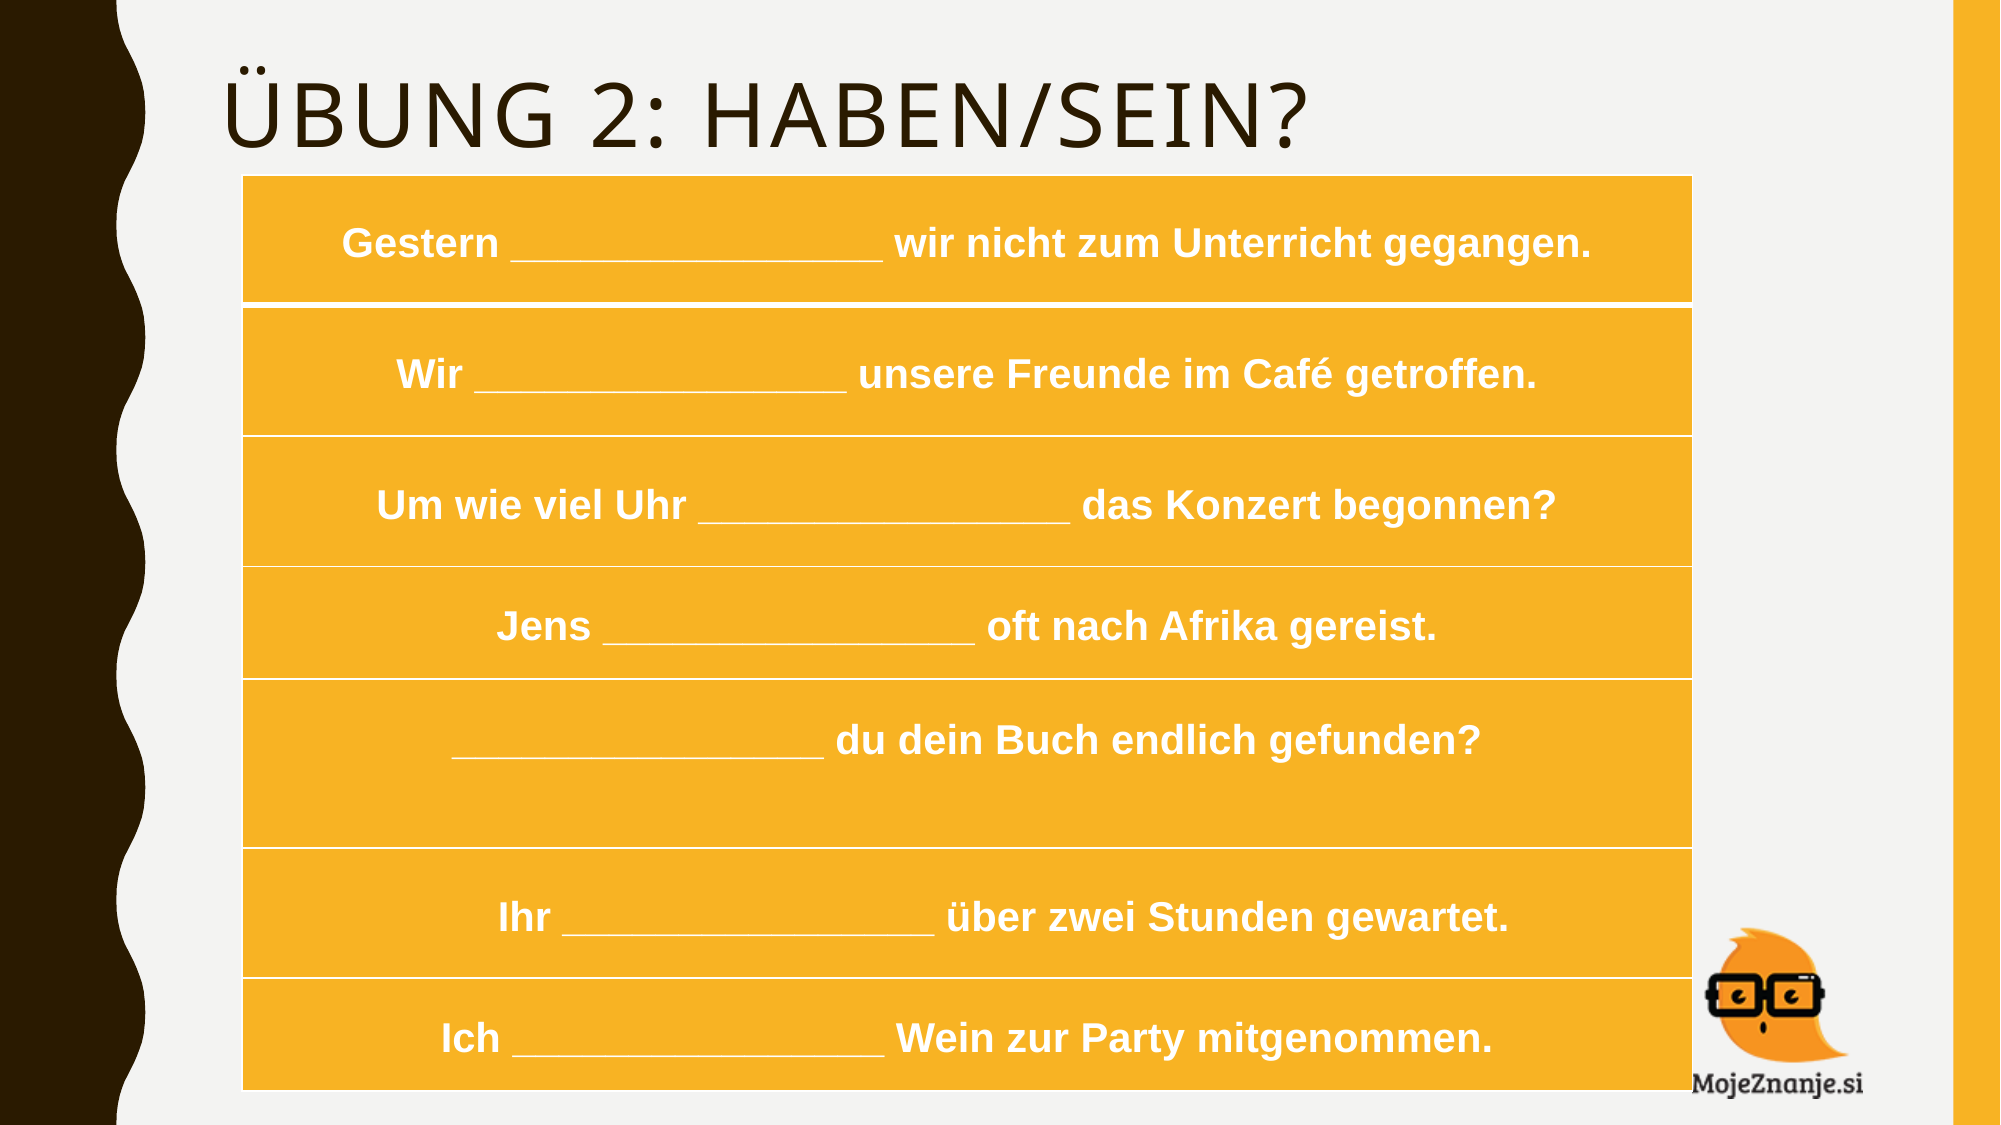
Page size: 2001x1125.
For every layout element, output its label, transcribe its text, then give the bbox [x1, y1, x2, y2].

table_cell ________________ du dein Buch endlich gefunden? [243, 680, 1692, 847]
table_cell Wir ________________ unsere Freunde im Café getroffen. [243, 308, 1692, 435]
table_cell Ich ________________ Wein zur Party mitgenommen. [243, 979, 1692, 1090]
table_cell Jens ________________ oft nach Afrika gereist. [243, 567, 1692, 678]
table_header Gestern ________________ wir nicht zum Unterricht gegangen. [243, 176, 1692, 302]
table_cell Ihr ________________ über zwei Stunden gewartet. [243, 849, 1692, 977]
table_cell Um wie viel Uhr ________________ das Konzert begonnen? [243, 437, 1692, 566]
title Übung 2: haben/SEIN? [205, 62, 1875, 175]
picture [1692, 926, 1863, 1099]
